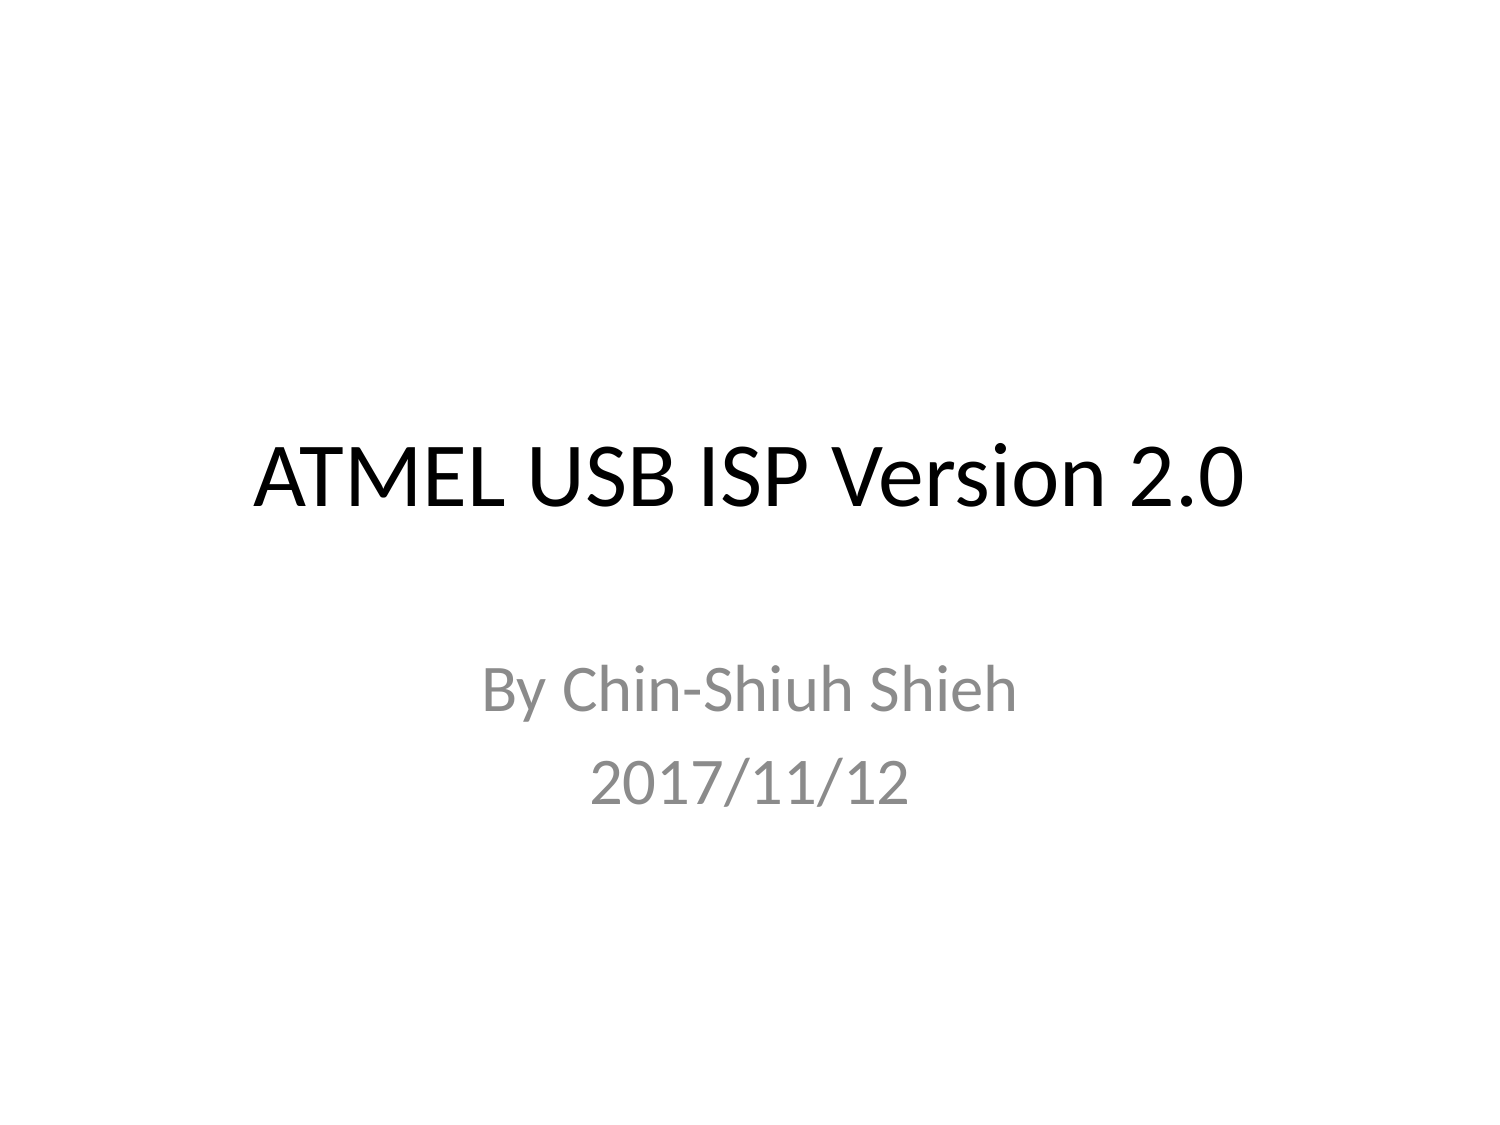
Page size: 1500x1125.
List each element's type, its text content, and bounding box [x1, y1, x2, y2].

subtitle By Chin-Shiuh Shieh 2017/11/12 [225, 637, 1275, 925]
title ATMEL USB ISP Version 2.0 [112, 349, 1388, 591]
